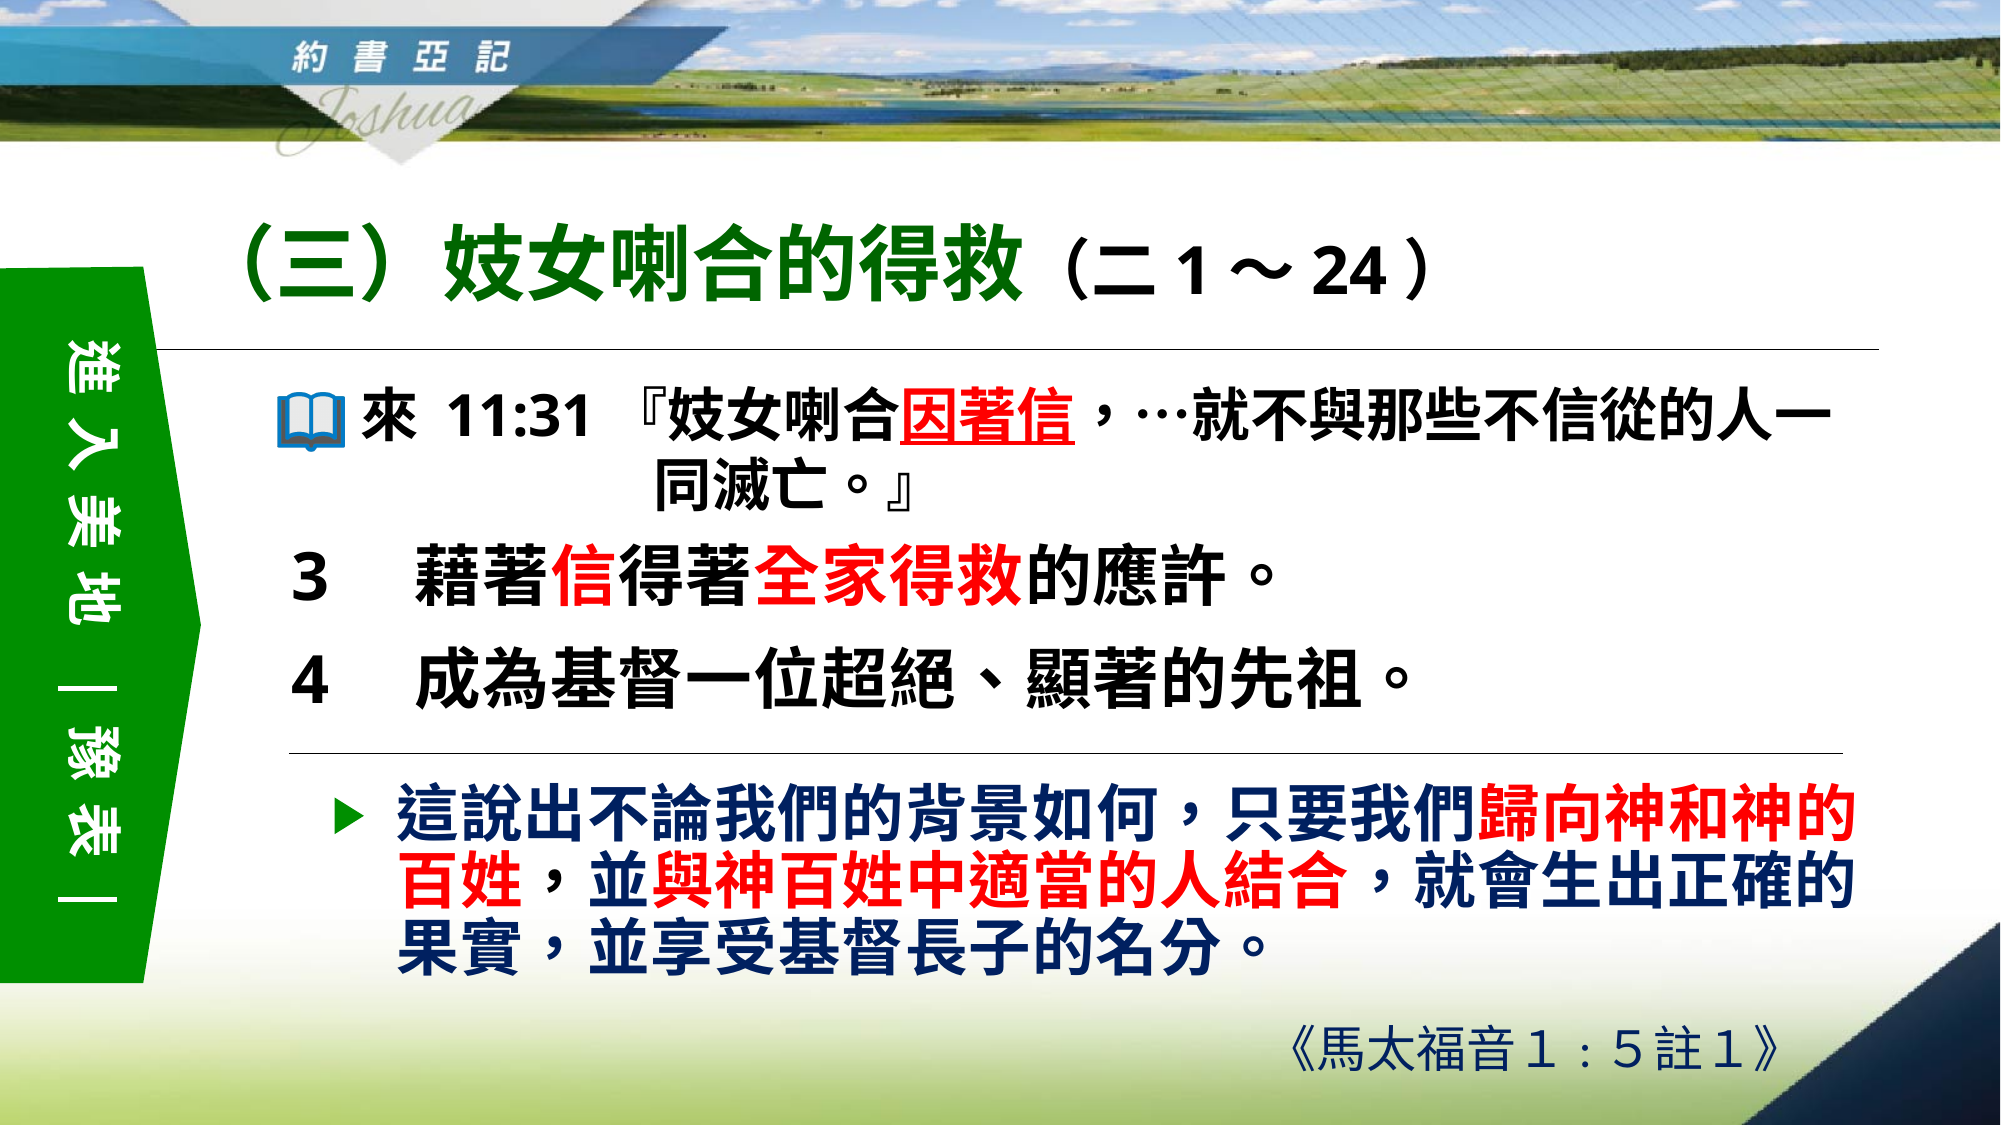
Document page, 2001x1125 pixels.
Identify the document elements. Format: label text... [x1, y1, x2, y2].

text_box 這說出不論我們的背景如何，只要我們歸向神和神的百姓，並與神百姓中適當的人結合，就會生出正確的果實，並享受基督長子的名分。 [382, 774, 1897, 991]
text_box 3 藉著信得著全家得救的應許。 4 成為基督一位超絕、顯著的先祖。 [276, 541, 1785, 724]
text_box 《馬太福音１:５註１》 [1251, 1010, 1998, 1085]
text_box （三）妓女喇合的得救（二1～24） [177, 203, 1646, 319]
text_box [333, 795, 366, 837]
text_box 進入美地 豫表 [38, 324, 137, 918]
picture [0, 0, 2001, 1125]
text_box 來 11:31『妓女喇合因著信，…就不與那些不信從的人一同滅亡。』 [345, 371, 1897, 526]
text_box [0, 265, 202, 985]
